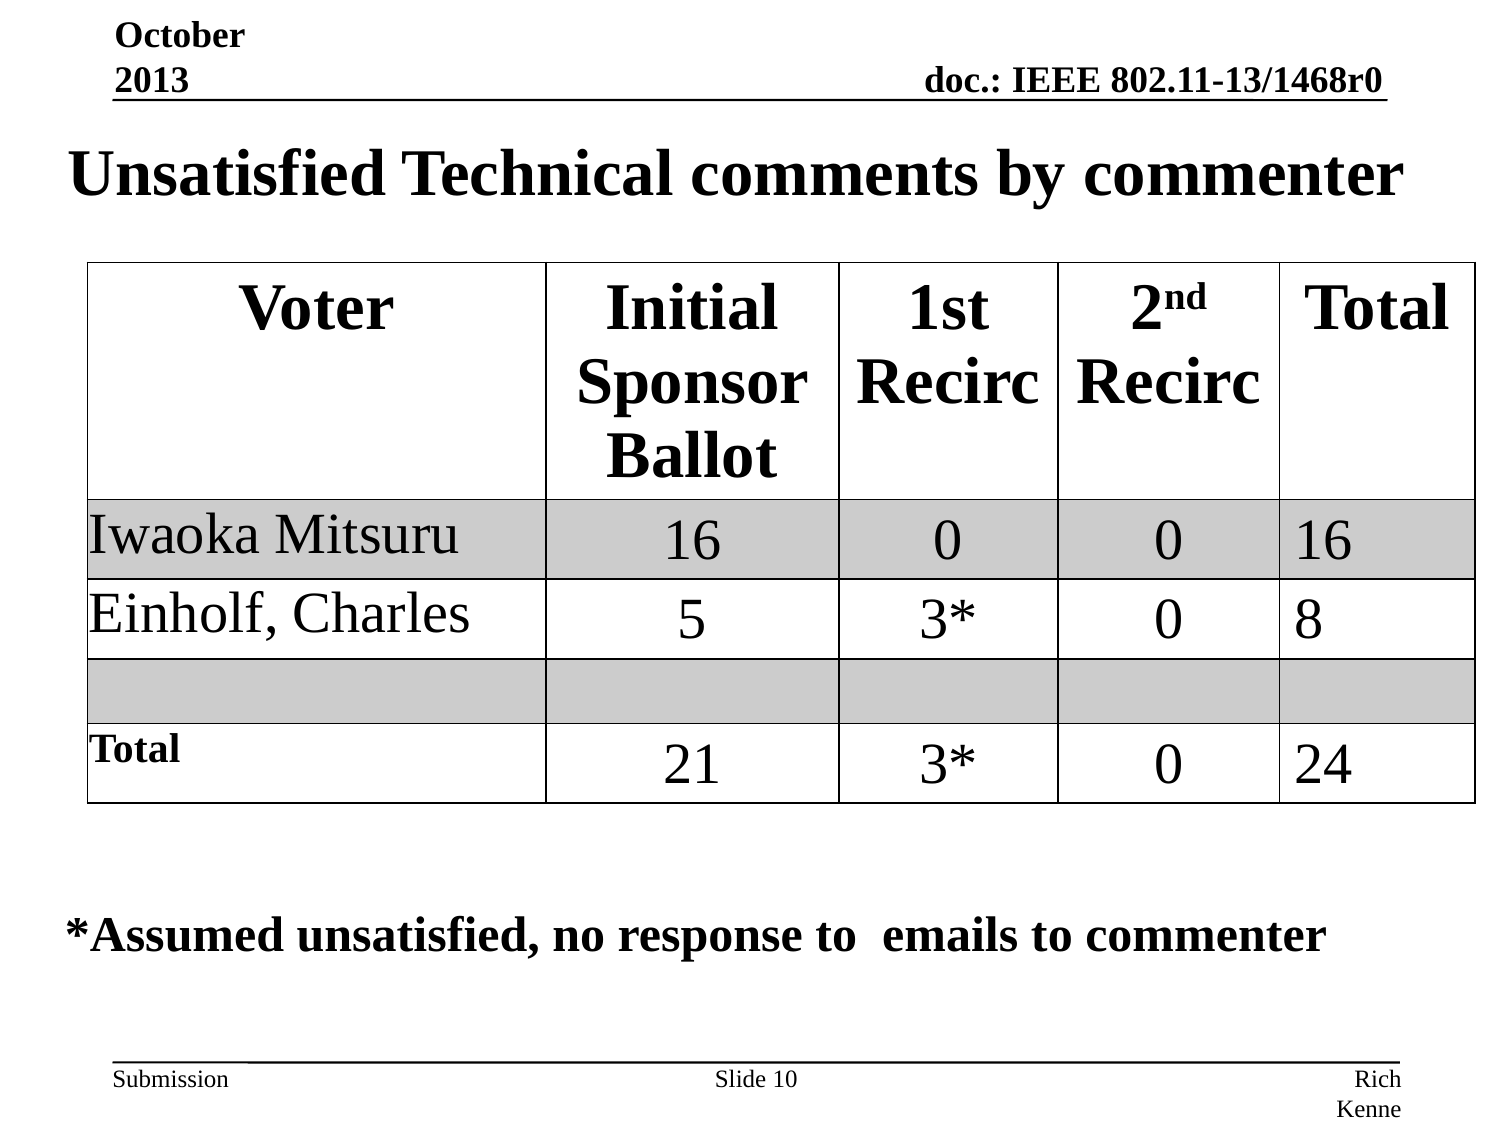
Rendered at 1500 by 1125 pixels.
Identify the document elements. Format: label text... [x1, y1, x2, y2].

table_cell 0 [1059, 724, 1279, 802]
table_cell Einholf, Charles [88, 580, 545, 658]
footer Rich Kennedy (self) [1324, 1061, 1402, 1093]
table_cell Iwaoka Mitsuru [88, 500, 545, 578]
table_cell 3* [840, 724, 1057, 802]
table_header Total [1280, 263, 1474, 499]
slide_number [114, 54, 270, 101]
table_cell 8 [1280, 580, 1474, 658]
table_cell 0 [840, 500, 1057, 578]
table_cell [840, 660, 1057, 723]
table_cell 3* [840, 580, 1057, 658]
table_cell 0 [1059, 580, 1279, 658]
table_cell 0 [1059, 500, 1279, 578]
table_header 2nd Recirc [1059, 263, 1279, 499]
table_cell [547, 660, 838, 723]
table_cell 21 [547, 724, 838, 802]
table_header Initial Sponsor Ballot [547, 263, 838, 499]
slide_number Slide 10 [712, 1061, 800, 1093]
table_cell [1280, 660, 1474, 723]
table_header 1st Recirc [840, 263, 1057, 499]
table_cell 16 [547, 500, 838, 578]
table_cell Total [88, 724, 545, 802]
table_cell 24 [1280, 724, 1474, 802]
table_cell 16 [1280, 500, 1474, 578]
title Unsatisfied Technical comments by commenter [50, 112, 1425, 225]
table_cell [88, 660, 545, 723]
table_cell 5 [547, 580, 838, 658]
text_box *Assumed unsatisfied, no response to emails to commenter [50, 894, 1450, 969]
table_header Voter [88, 263, 545, 499]
table_cell [1059, 660, 1279, 723]
